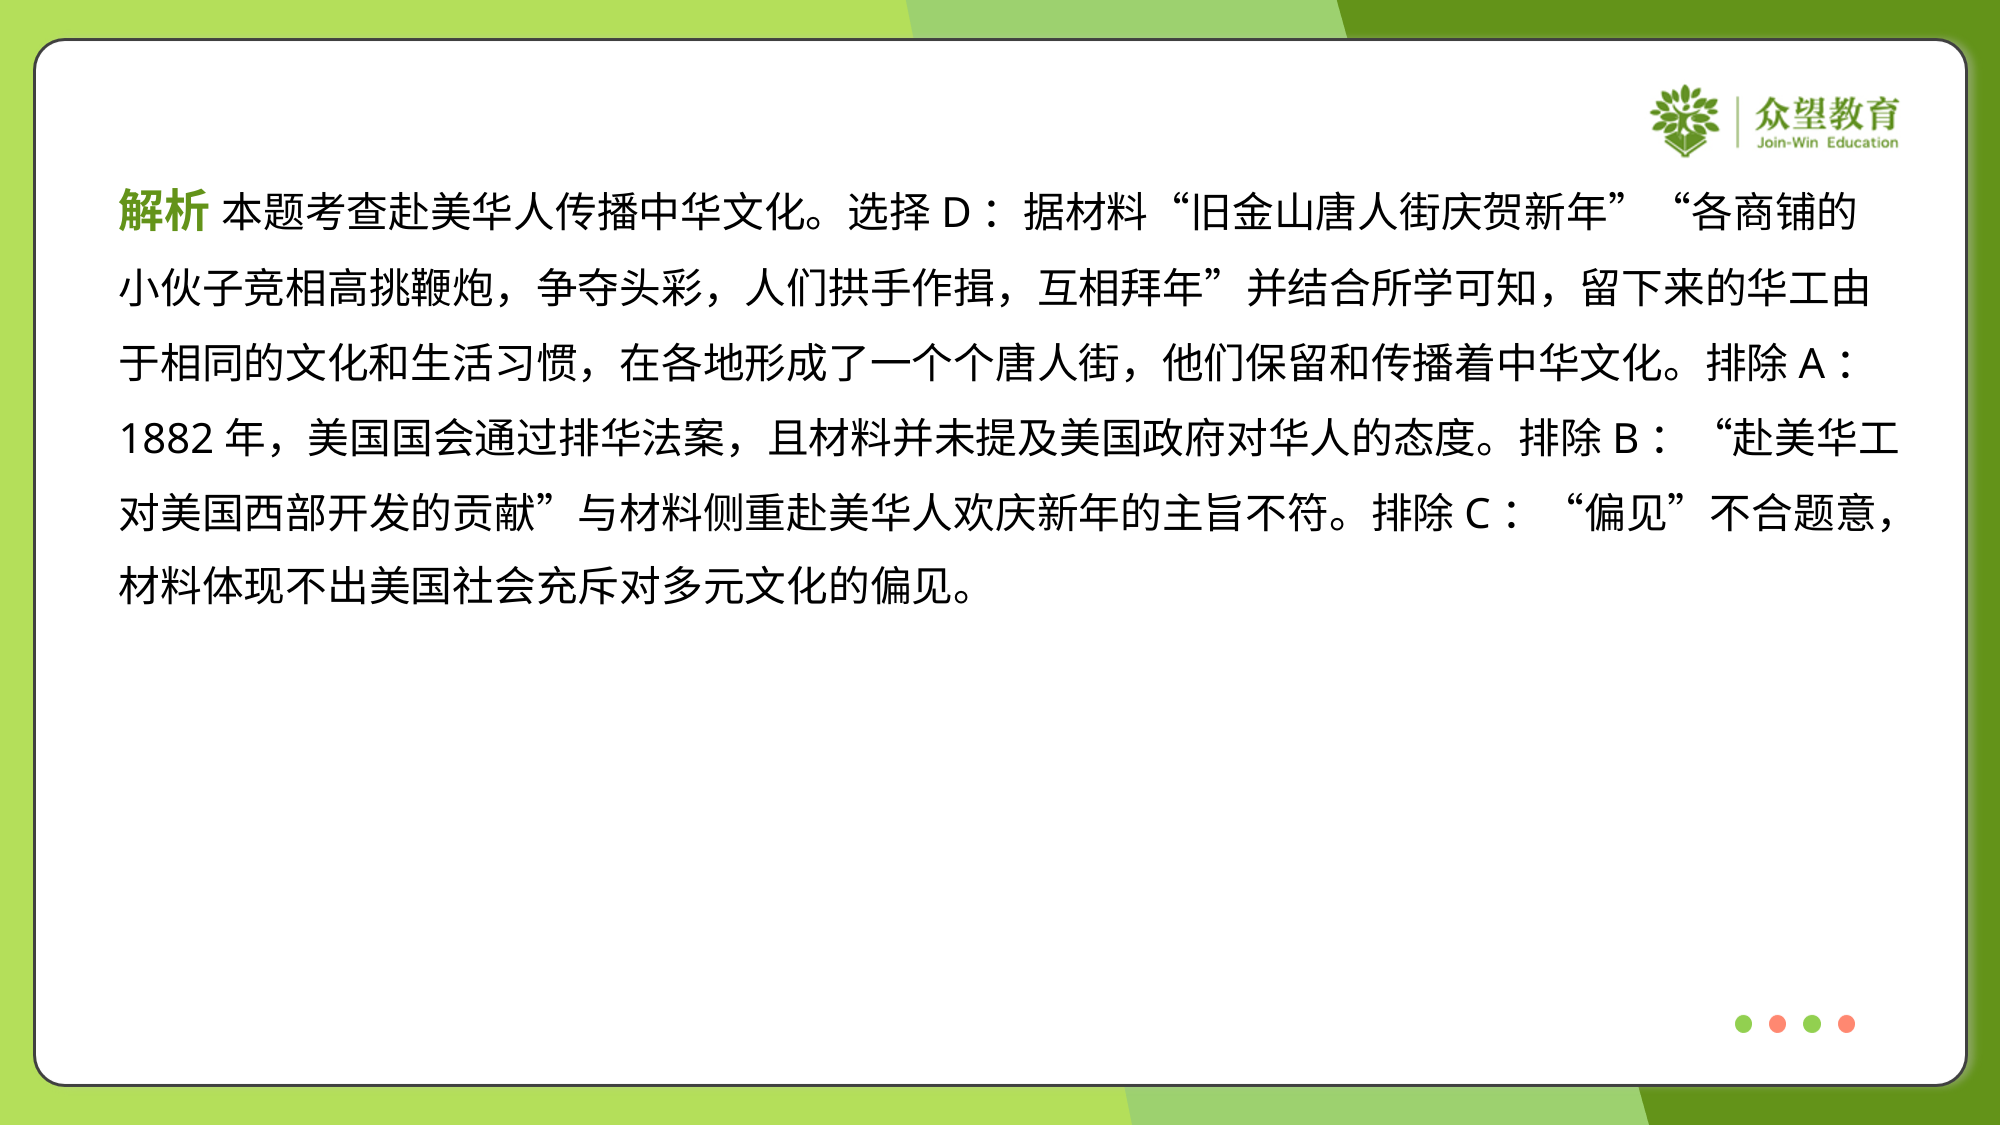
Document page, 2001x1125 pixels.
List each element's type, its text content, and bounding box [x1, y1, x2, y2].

text_box 解析 本题考查赴美华人传播中华文化。选择D：据材料“旧金山唐人街庆贺新年”“各商铺的 小伙子竞相高挑鞭炮，争夺头彩，人们拱手作揖，互相拜年”并结合所学可知，留下来的华工由 于相同的文化和生活习惯，在各地形成了一个个唐人街，他们保留和传播着中华文化。排除A： 1882年，美国国会通过排华法案，且材料并未提及美国政府对华人的态度。排除B：“赴美华工 对美国西部开发的贡献”与材料侧重赴美华人欢庆新年的主旨不符。排除C：“偏见”不合题意， 材料体现不出美国社会充斥对多元文化的偏见。 [118, 159, 1883, 602]
picture [0, 0, 2000, 1125]
